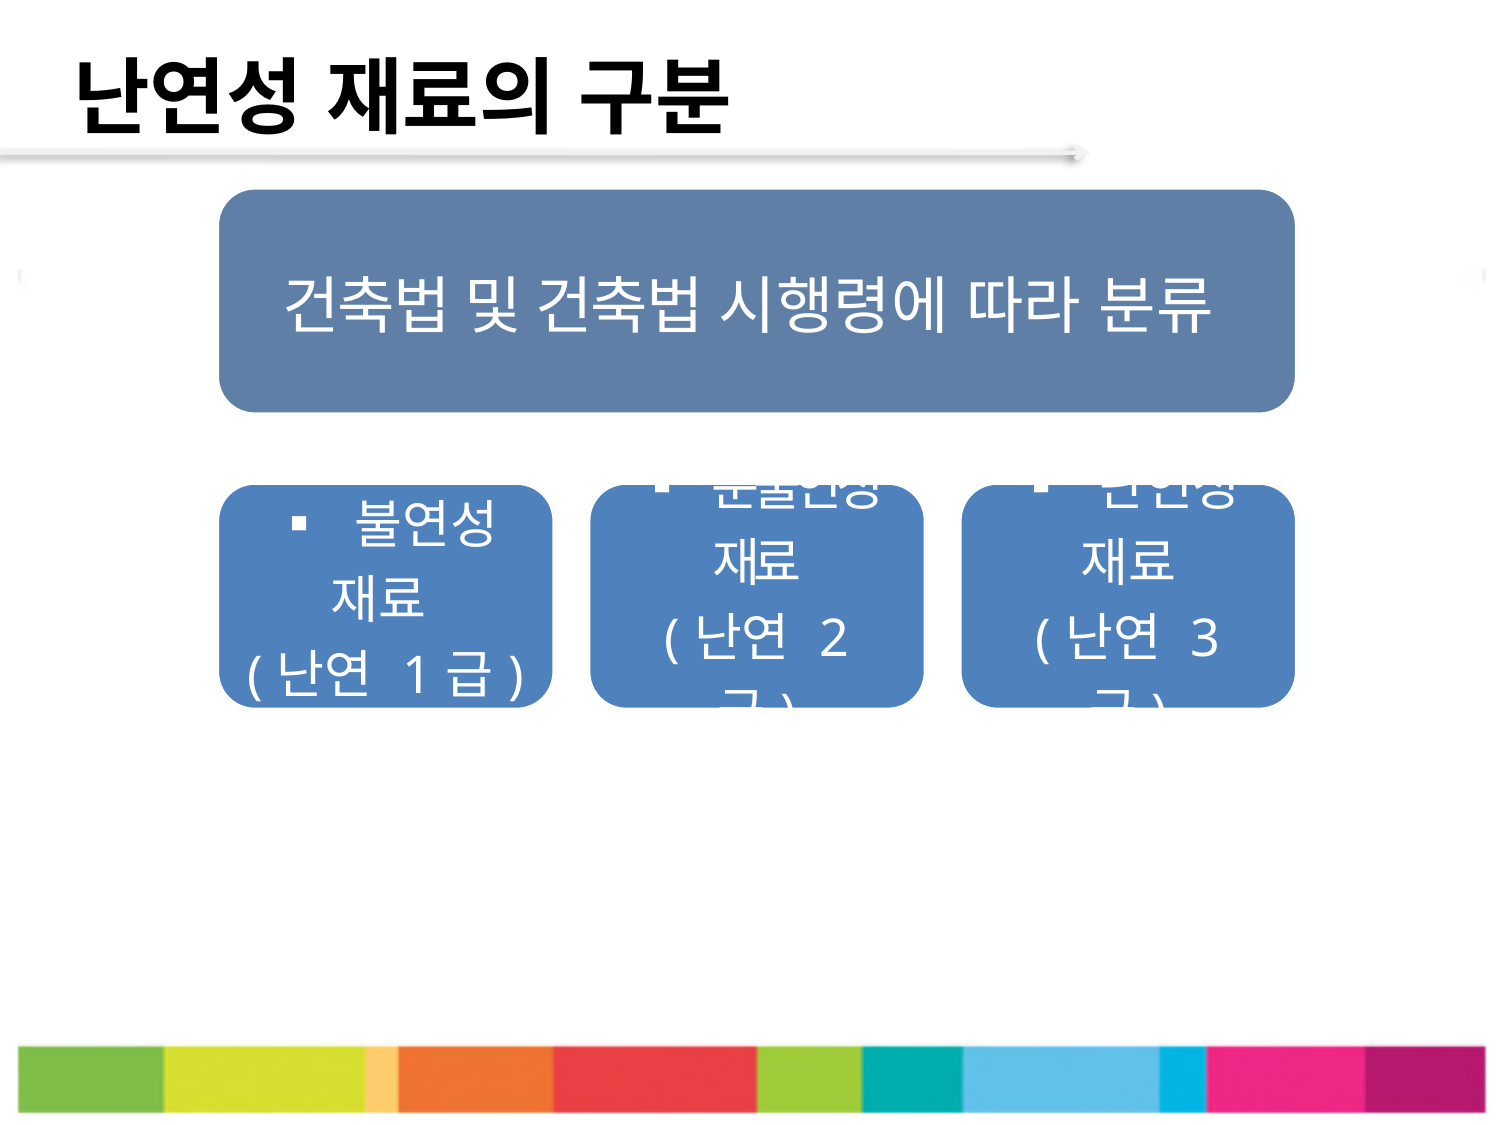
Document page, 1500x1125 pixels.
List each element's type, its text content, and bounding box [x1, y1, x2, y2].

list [81, 187, 1433, 1006]
title 난연성 재료의 구분 [58, 0, 1409, 188]
picture [0, 269, 1500, 1125]
